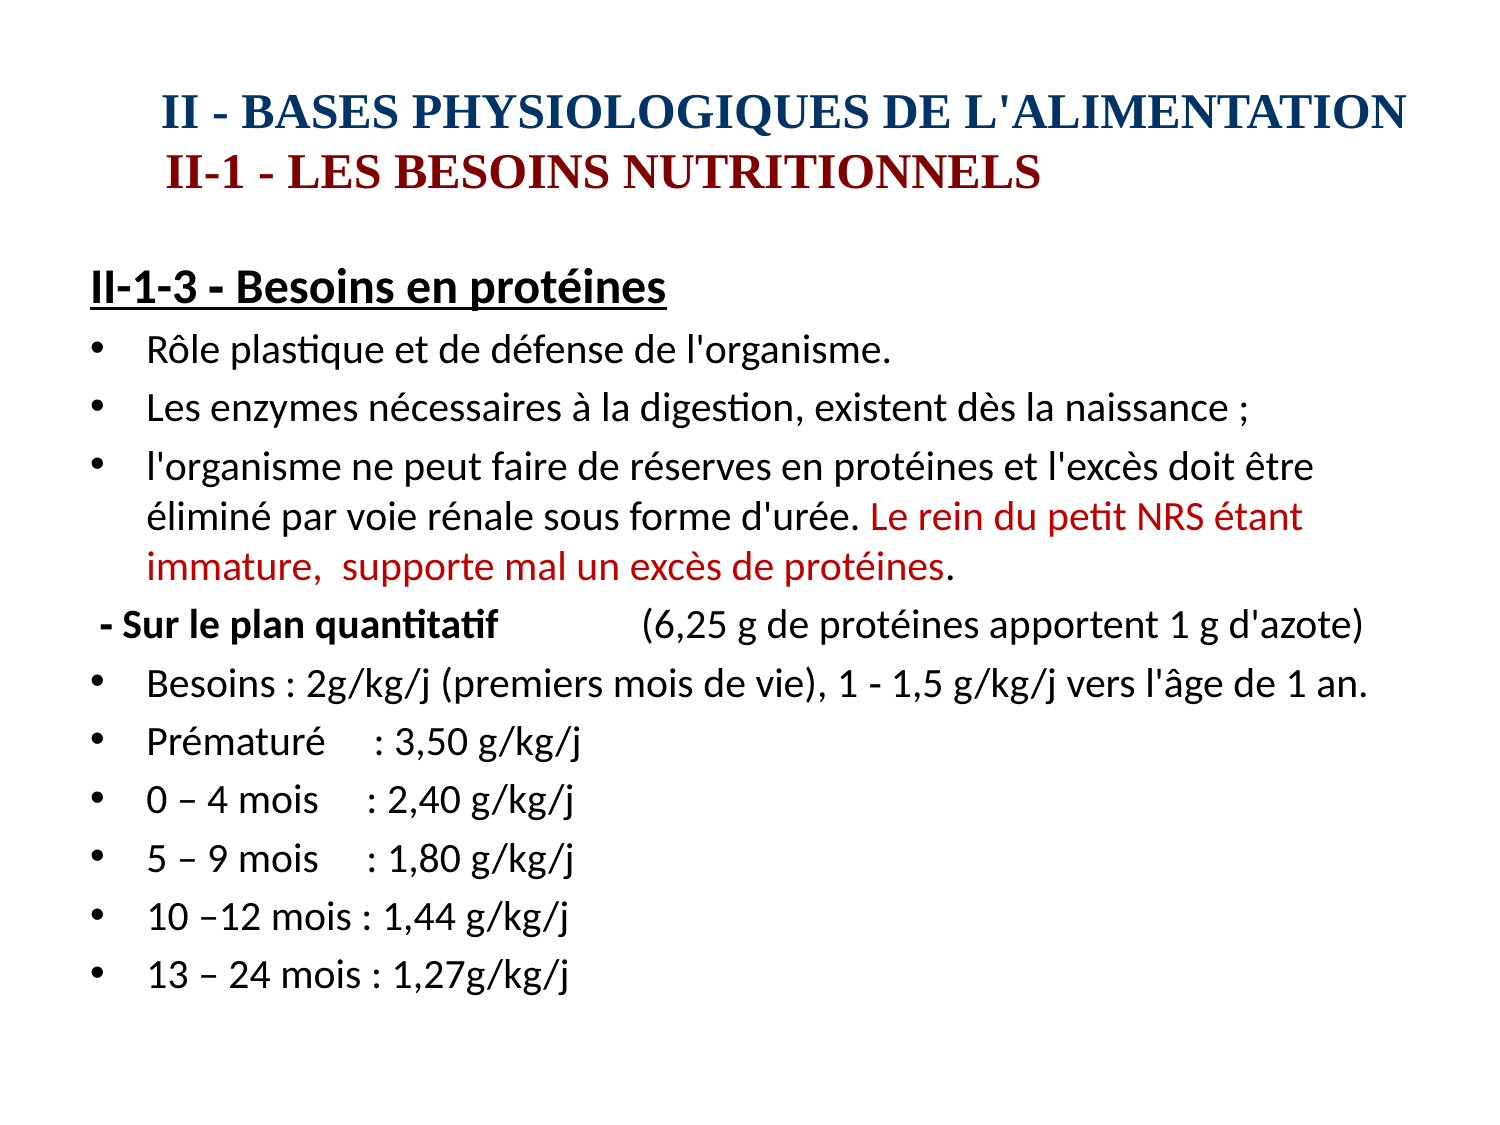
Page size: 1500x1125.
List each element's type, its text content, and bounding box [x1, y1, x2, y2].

title II ‑ BASES PHYSIOLOGIQUES DE L'ALIMENTATION II-1 ‑ LES BESOINS NUTRITIONNELS [74, 44, 1426, 233]
list II-1-3 ‑ Besoins en protéines Rôle plastique et de défense de l'organisme. Les enzymes nécessaires à la digestion, existent dès la naissance ; l'organisme ne peut faire de réserves en protéines et l'excès doit être éliminé par voie rénale sous forme d'urée. Le rein du petit NRS étant immature, supporte mal un excès de protéines. ‑ Sur le plan quantitatif (6,25 g de protéines apportent 1 g d'azote) Besoins : 2g/kg/j (premiers mois de vie), 1 ‑ 1,5 g/kg/j vers l'âge de 1 an. Prématuré : 3,50 g/kg/j 0 – 4 mois : 2,40 g/kg/j 5 – 9 mois : 1,80 g/kg/j 10 –12 mois : 1,44 g/kg/j 13 – 24 mois : 1,27g/kg/j [74, 245, 1426, 1004]
